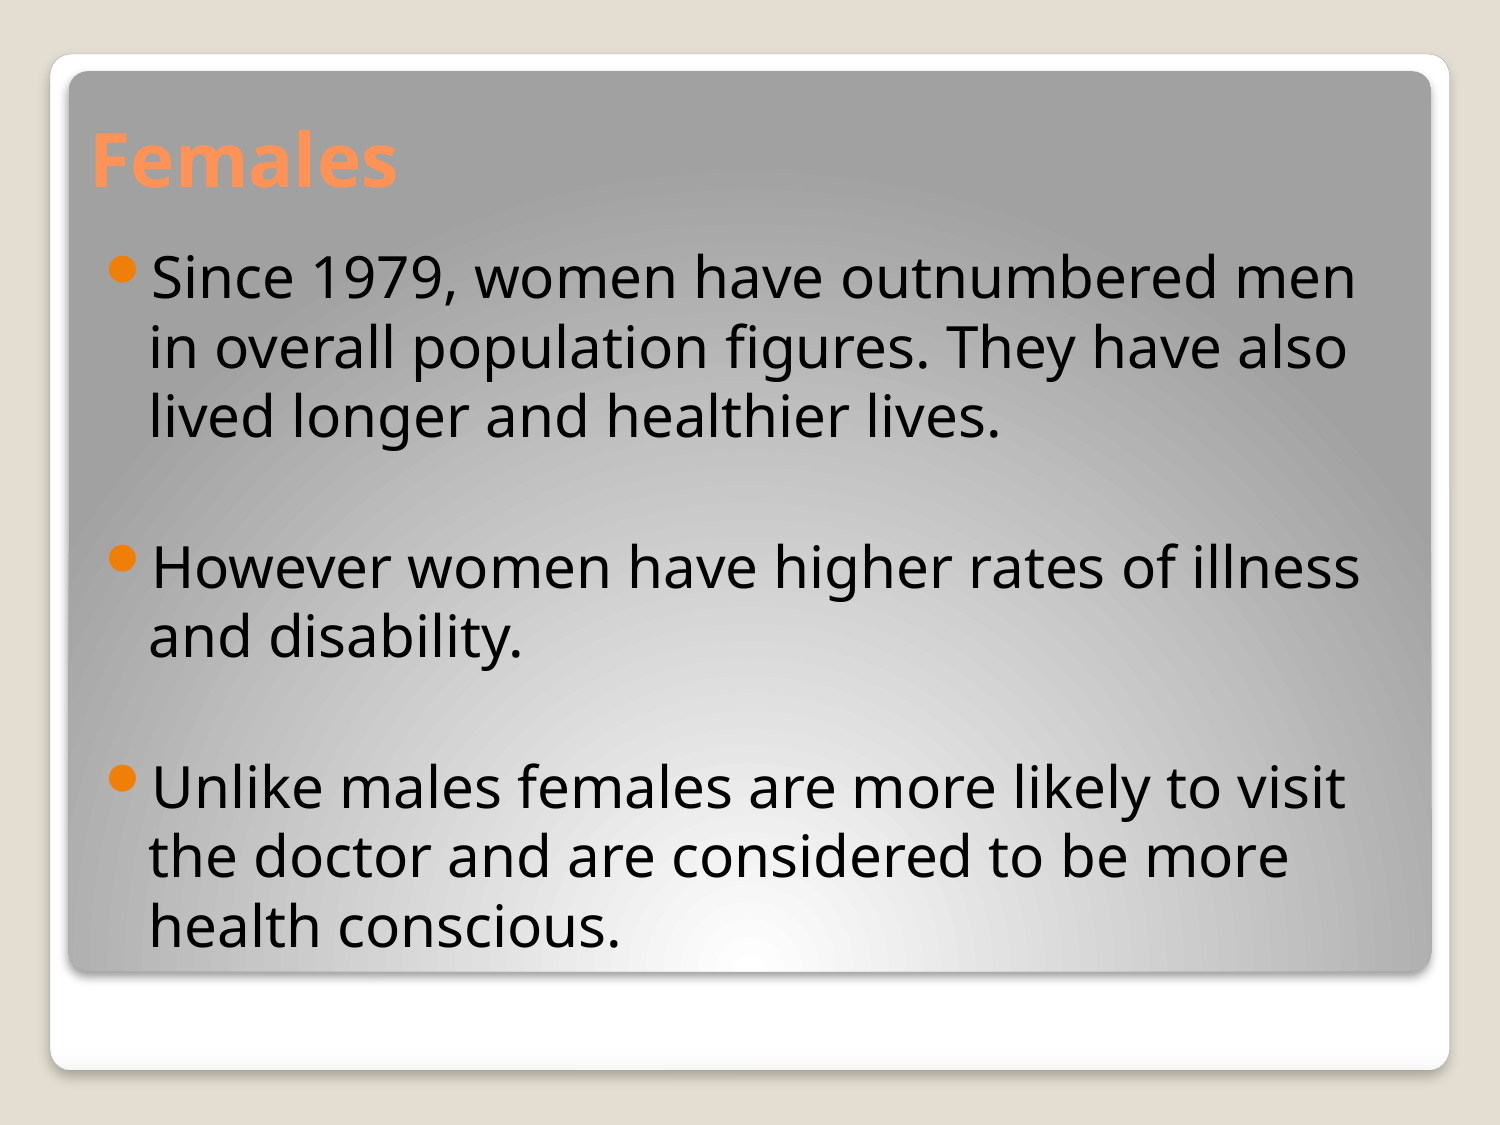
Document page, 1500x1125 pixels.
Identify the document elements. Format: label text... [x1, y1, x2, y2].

list Since 1979, women have outnumbered men in overall population figures. They have also lived longer and healthier lives. However women have higher rates of illness and disability. Unlike males females are more likely to visit the doctor and are considered to be more health conscious. [75, 224, 1438, 1013]
title Females [75, 37, 1418, 210]
